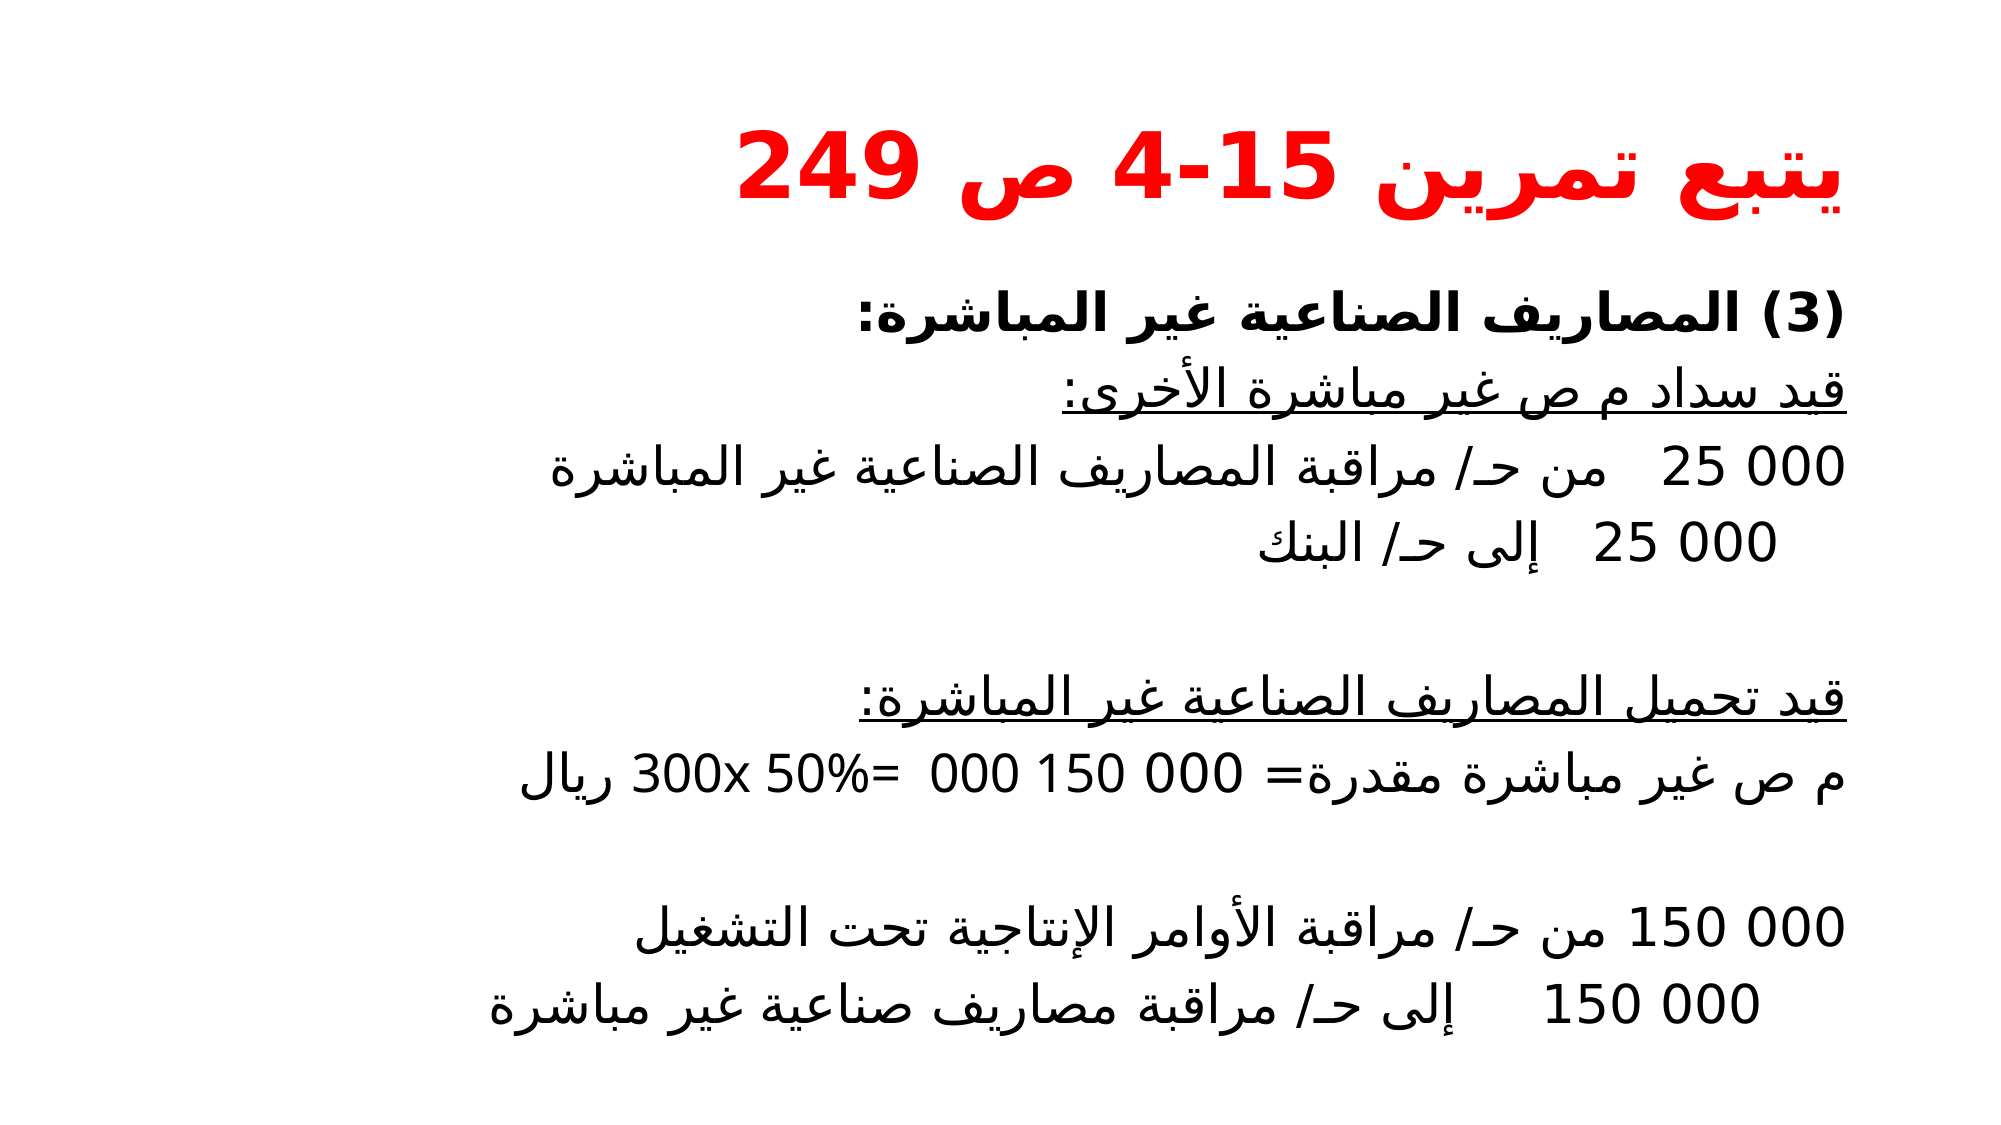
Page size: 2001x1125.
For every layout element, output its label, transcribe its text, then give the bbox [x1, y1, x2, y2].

list (3) المصاريف الصناعية غير المباشرة: قيد سداد م ص غير مباشرة الأخرى: 000 25 من حـ/ مراقبة المصاريف الصناعية غير المباشرة 000 25 إلى حـ/ البنك قيد تحميل المصاريف الصناعية غير المباشرة: م ص غير مباشرة مقدرة= 000 300x 50%= 000 150 ريال 000 150 من حـ/ مراقبة الأوامر الإنتاجية تحت التشغيل 000 150 إلى حـ/ مراقبة مصاريف صناعية غير مباشرة [137, 277, 1863, 1050]
title يتبع تمرين 15-4 ص 249 [137, 59, 1863, 277]
